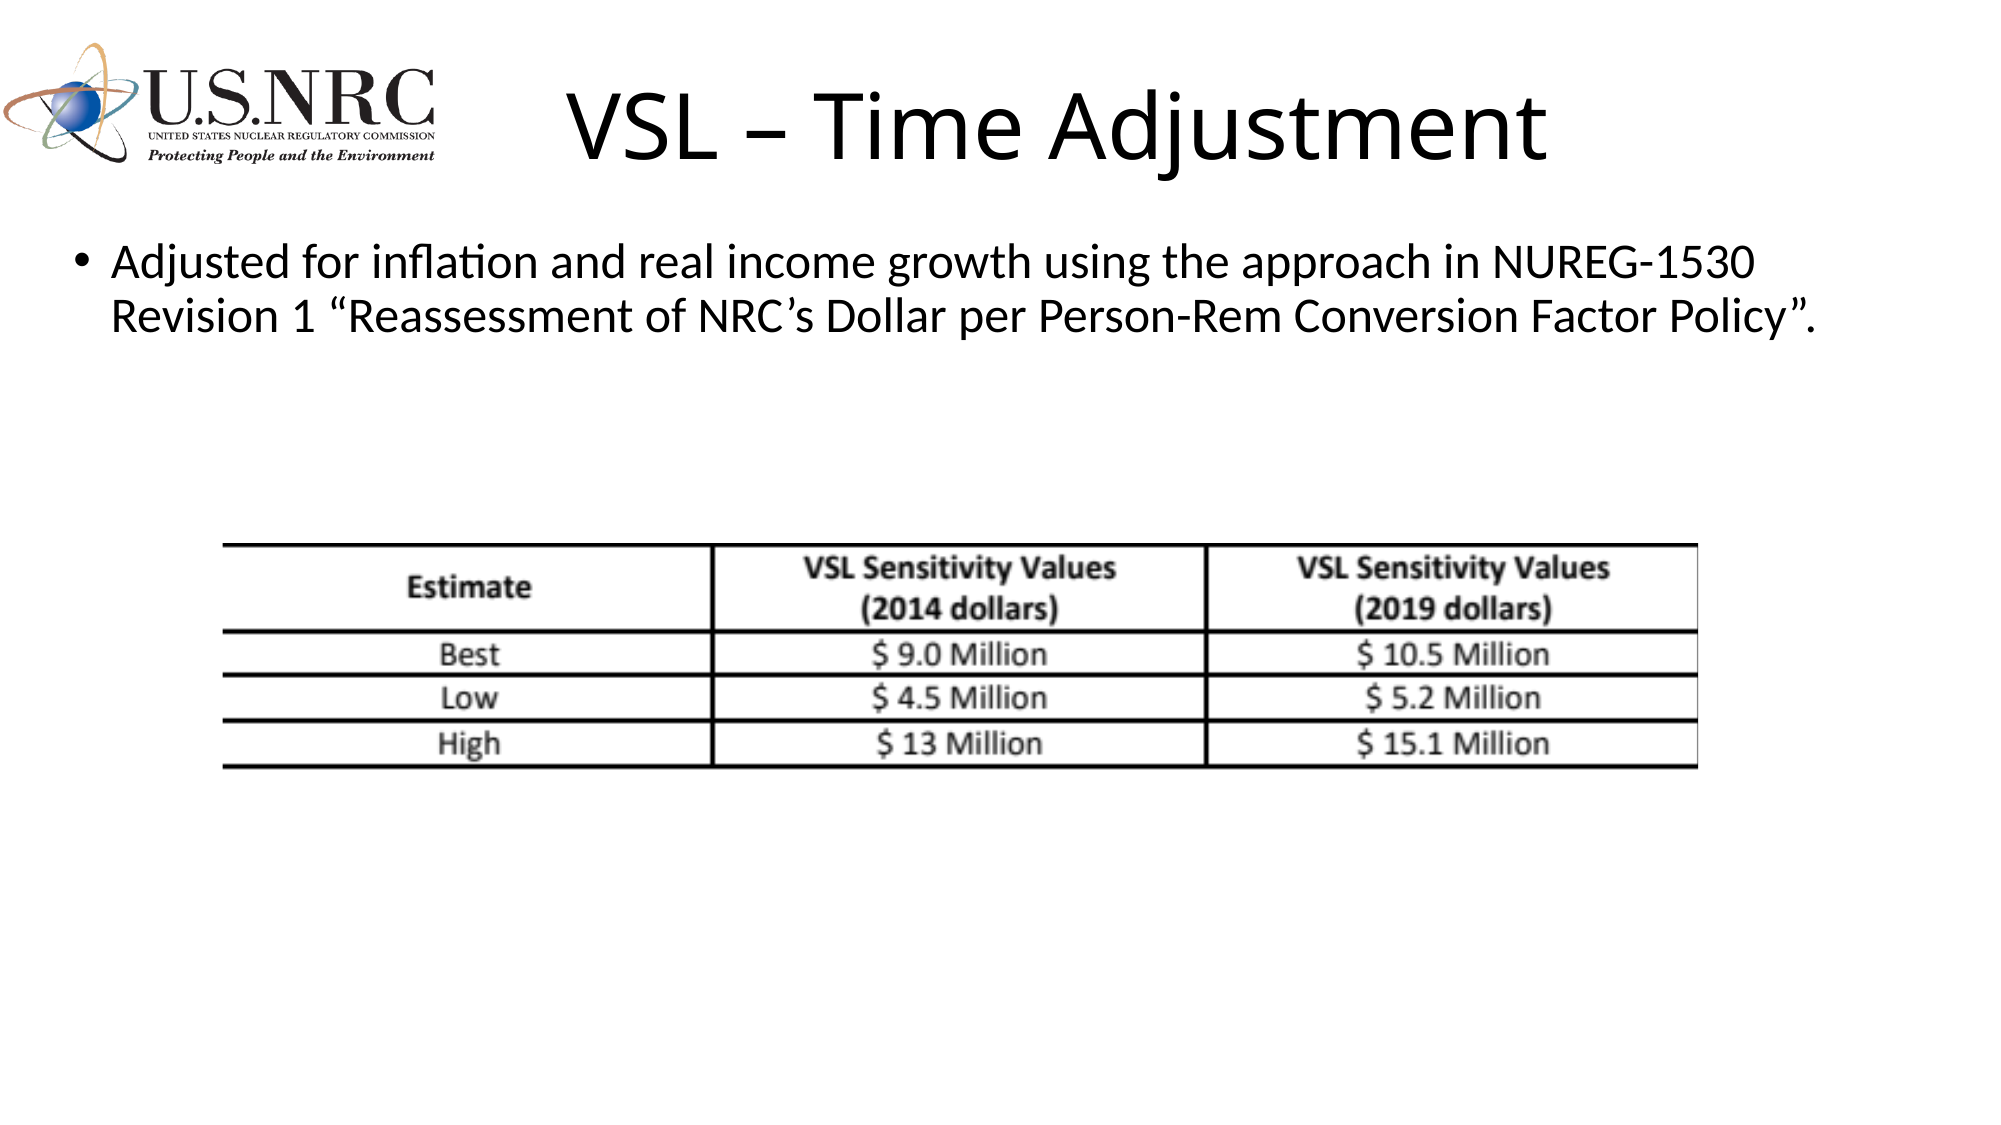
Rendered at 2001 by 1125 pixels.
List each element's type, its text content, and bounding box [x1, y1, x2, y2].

picture [0, 38, 438, 168]
picture [222, 543, 1699, 808]
title VSL – Time Adjustment [551, 47, 1863, 213]
